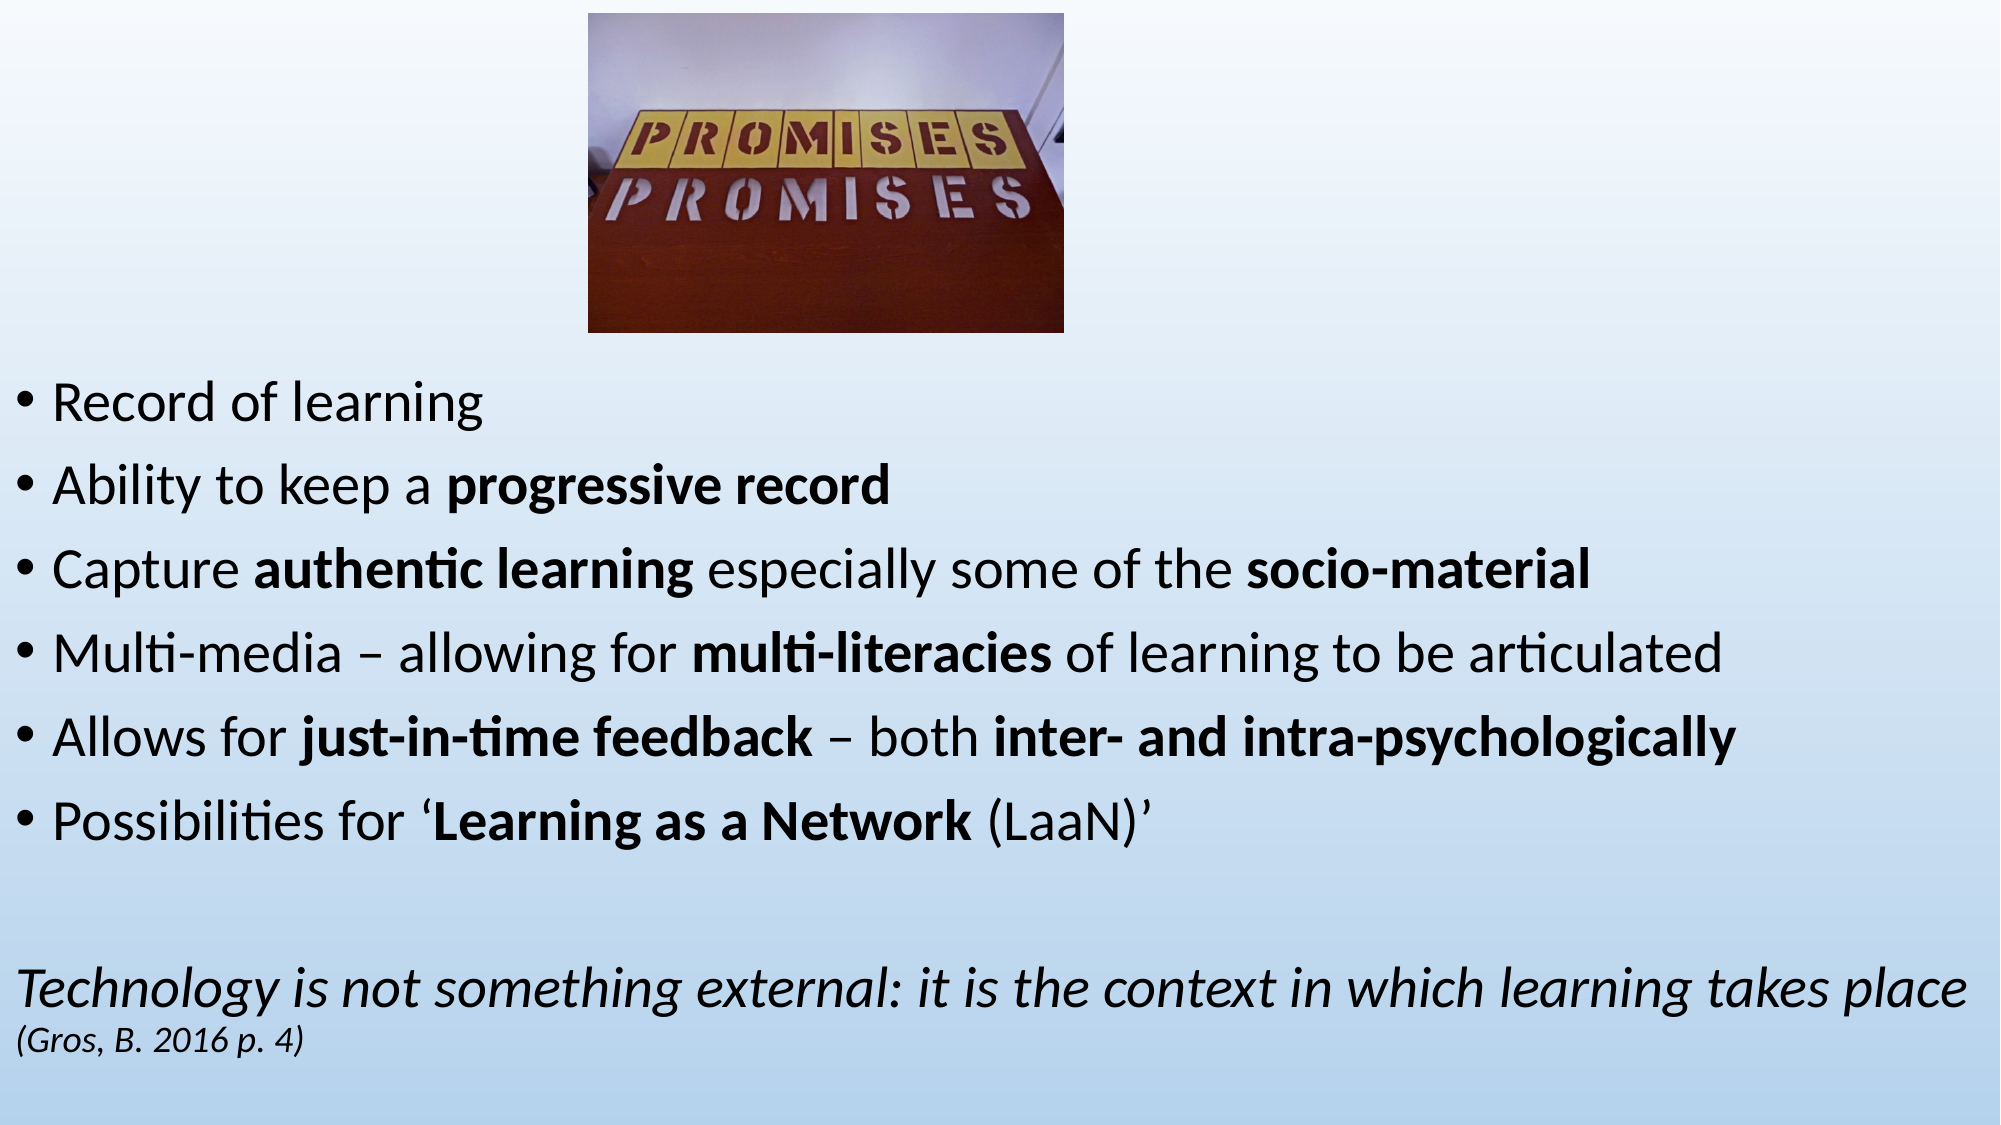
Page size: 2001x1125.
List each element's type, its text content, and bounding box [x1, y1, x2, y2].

picture [588, 13, 1064, 333]
list Record of learning Ability to keep a progressive record Capture authentic learning especially some of the socio-material Multi-media – allowing for multi-literacies of learning to be articulated Allows for just-in-time feedback – both inter- and intra-psychologically Possibilities for ‘Learning as a Network (LaaN)’ Technology is not something external: it is the context in which learning takes place (Gros, B. 2016 p. 4) [0, 363, 2000, 1086]
